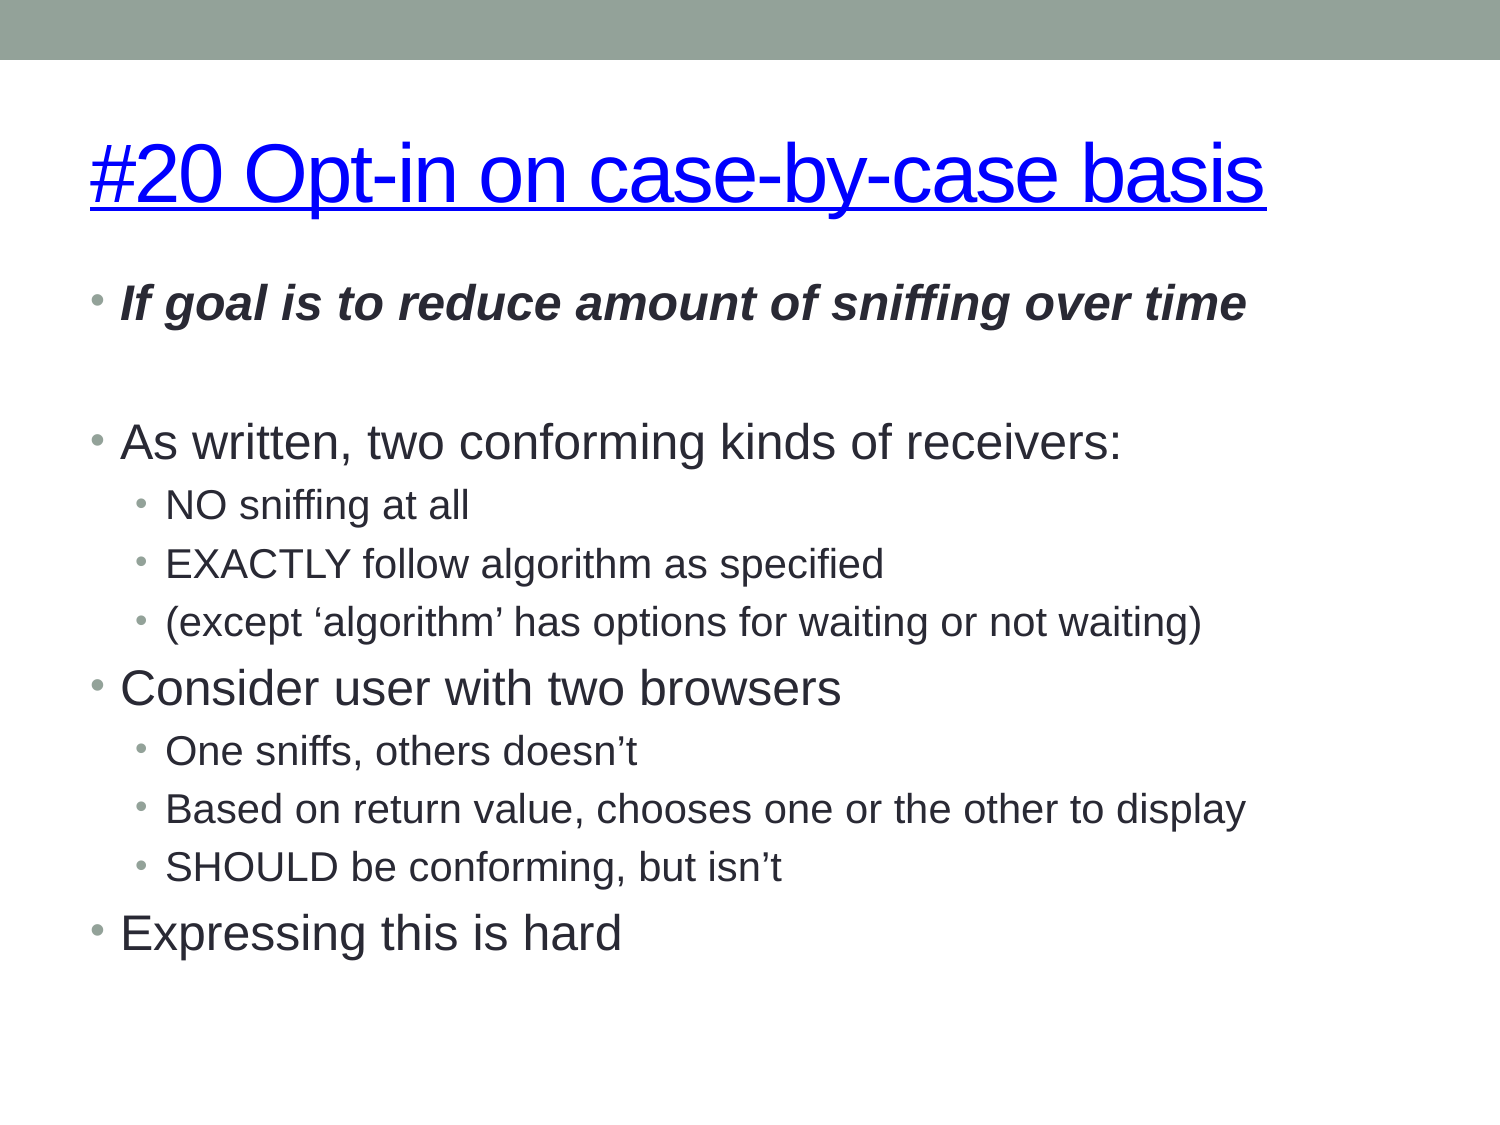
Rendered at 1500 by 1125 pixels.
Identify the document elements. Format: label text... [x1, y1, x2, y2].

list If goal is to reduce amount of sniffing over time As written, two conforming kinds of receivers: NO sniffing at all EXACTLY follow algorithm as specified (except ‘algorithm’ has options for waiting or not waiting) Consider user with two browsers One sniffs, others doesn’t Based on return value, chooses one or the other to display SHOULD be conforming, but isn’t Expressing this is hard [75, 262, 1425, 1063]
title #20 Opt-in on case-by-case basis [75, 87, 1425, 250]
